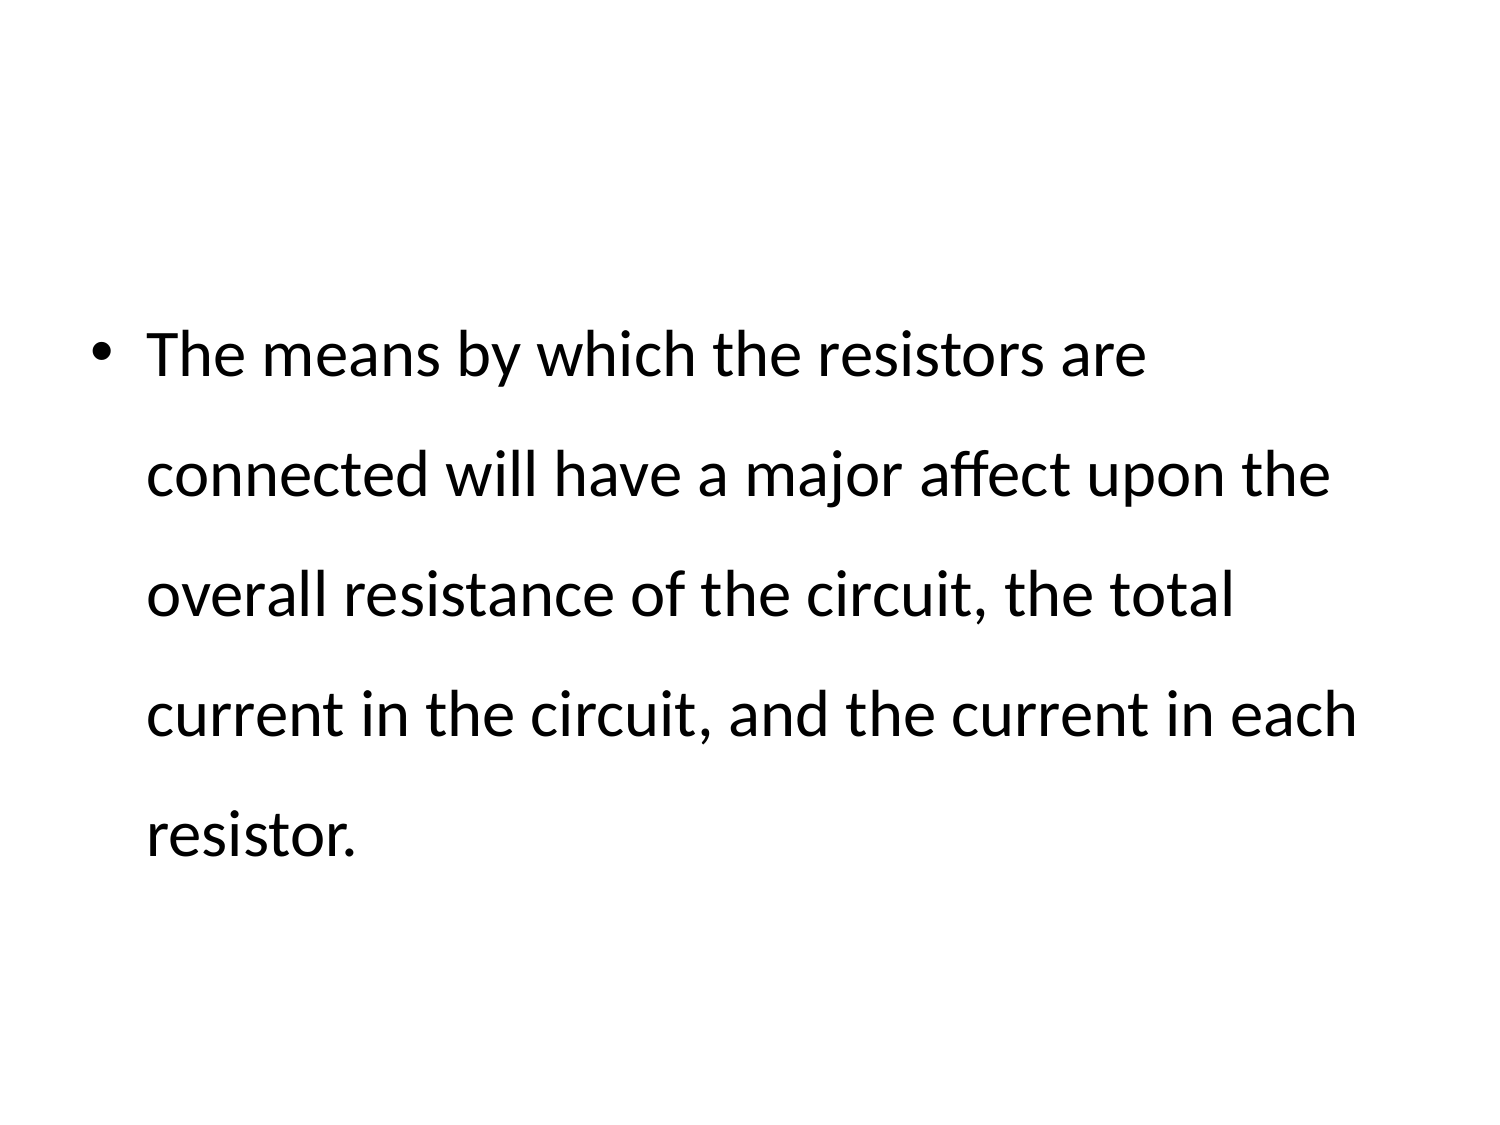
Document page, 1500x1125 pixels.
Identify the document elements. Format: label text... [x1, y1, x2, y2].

list The means by which the resistors are connected will have a major affect upon the overall resistance of the circuit, the total current in the circuit, and the current in each resistor. [75, 262, 1425, 1005]
